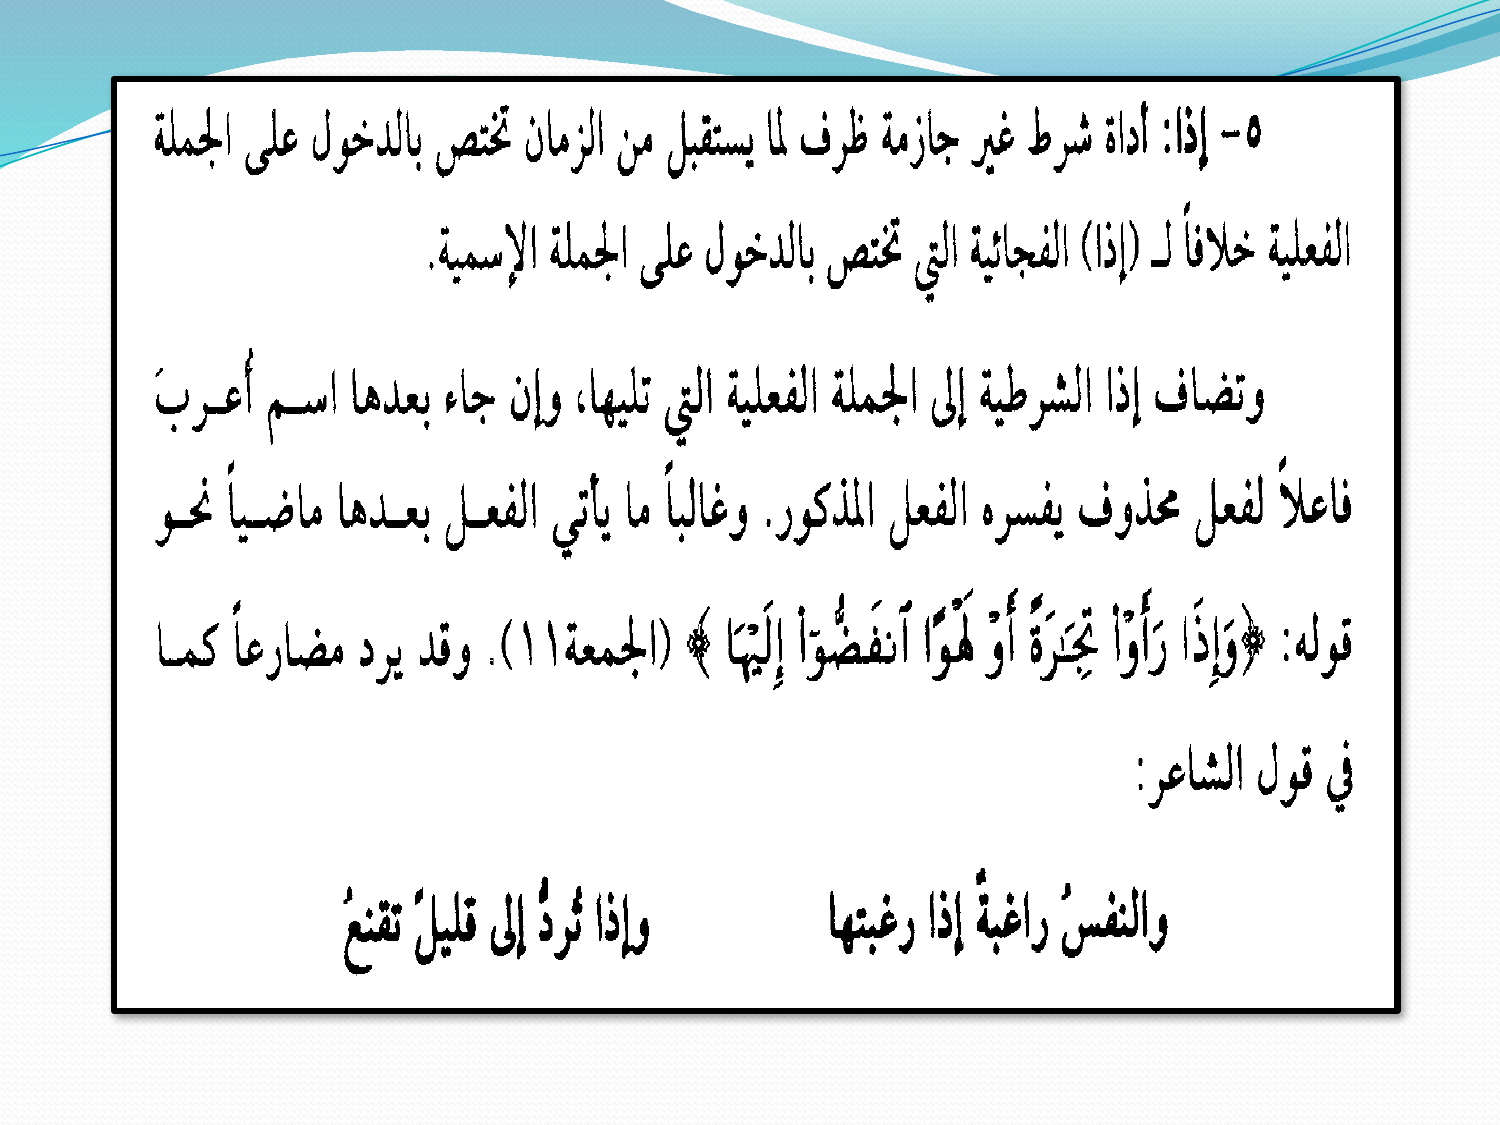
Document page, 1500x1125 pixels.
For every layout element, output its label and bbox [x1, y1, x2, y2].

list [116, 81, 1395, 1009]
